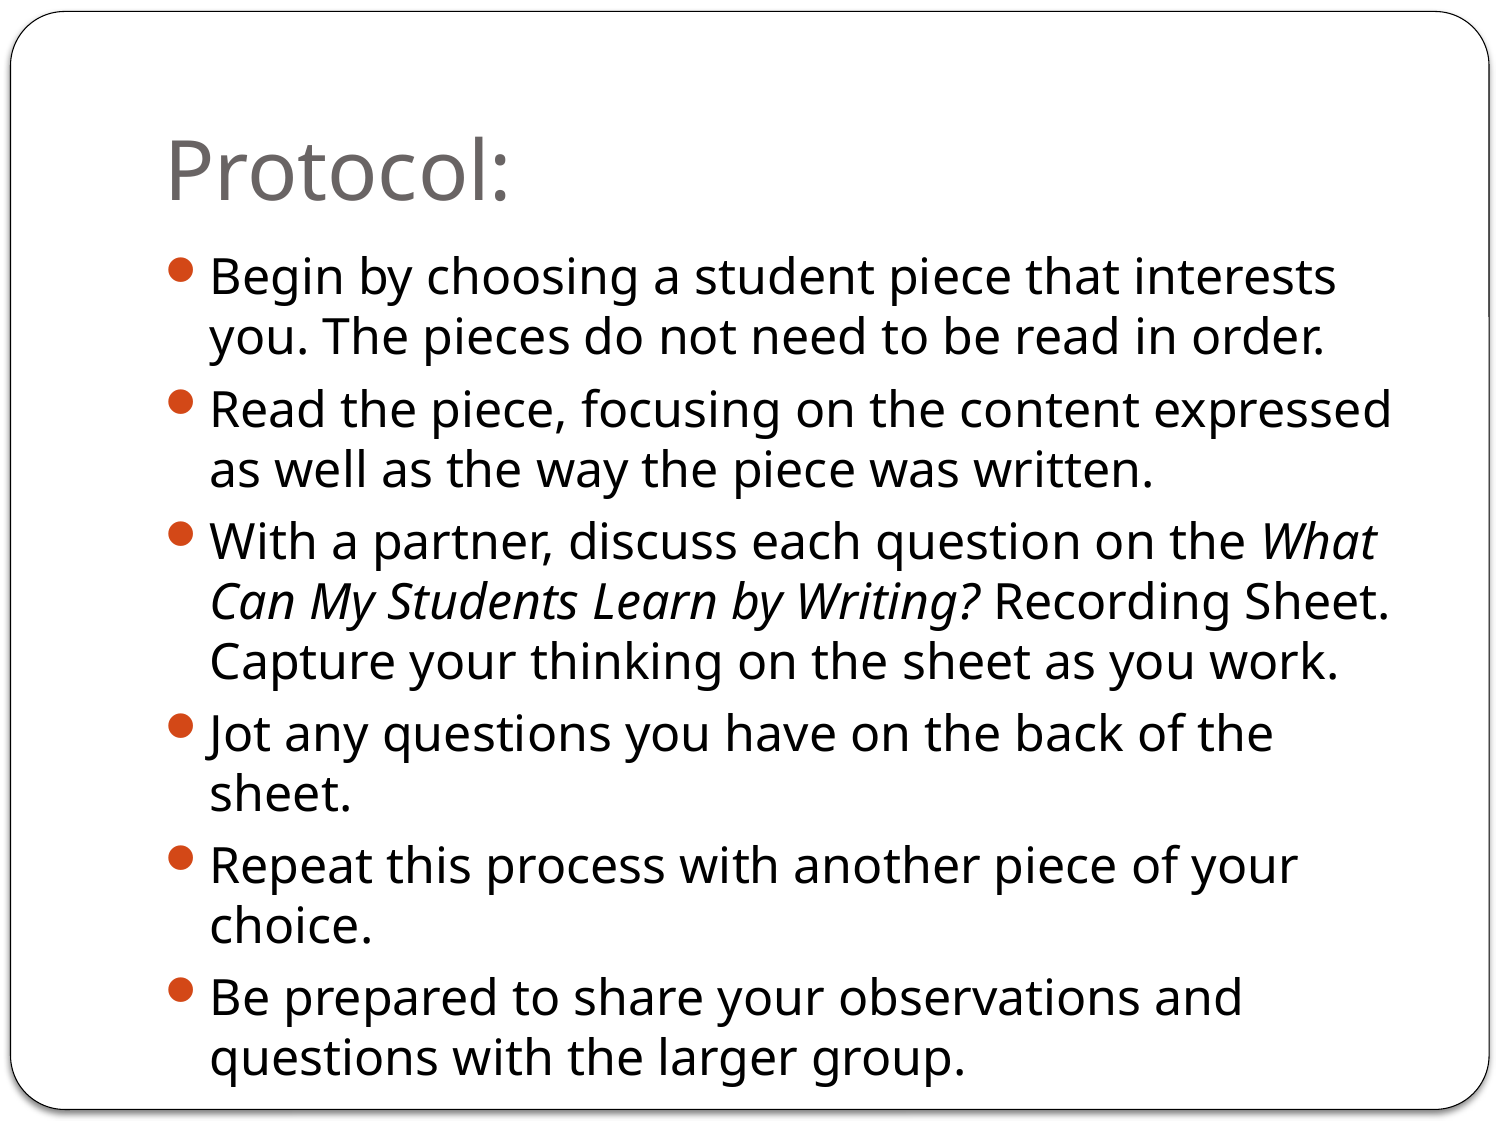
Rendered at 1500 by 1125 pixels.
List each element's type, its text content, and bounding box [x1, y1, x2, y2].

title Protocol: [150, 45, 1425, 233]
list Begin by choosing a student piece that interests you. The pieces do not need to be read in order. Read the piece, focusing on the content expressed as well as the way the piece was written. With a partner, discuss each question on the What Can My Students Learn by Writing? Recording Sheet. Capture your thinking on the sheet as you work. Jot any questions you have on the back of the sheet. Repeat this process with another piece of your choice. Be prepared to share your observations and questions with the larger group. [150, 237, 1425, 988]
